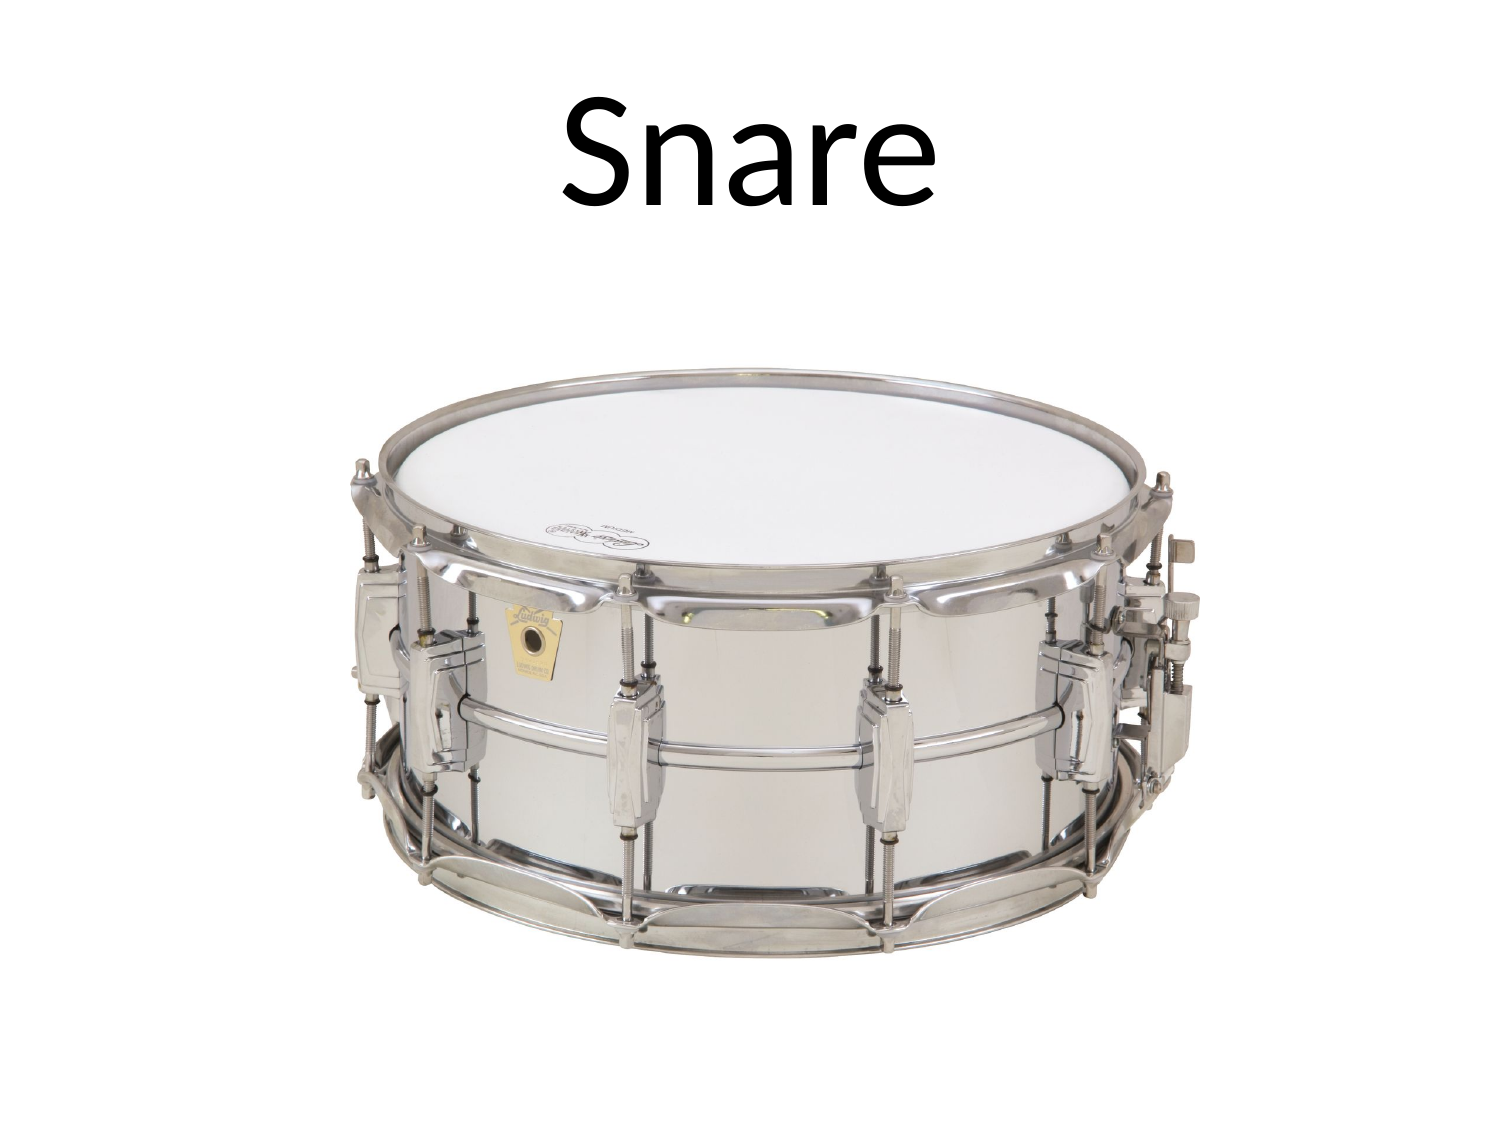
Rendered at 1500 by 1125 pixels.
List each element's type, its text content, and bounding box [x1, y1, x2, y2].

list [349, 237, 1201, 1088]
title Snare [75, 45, 1425, 233]
